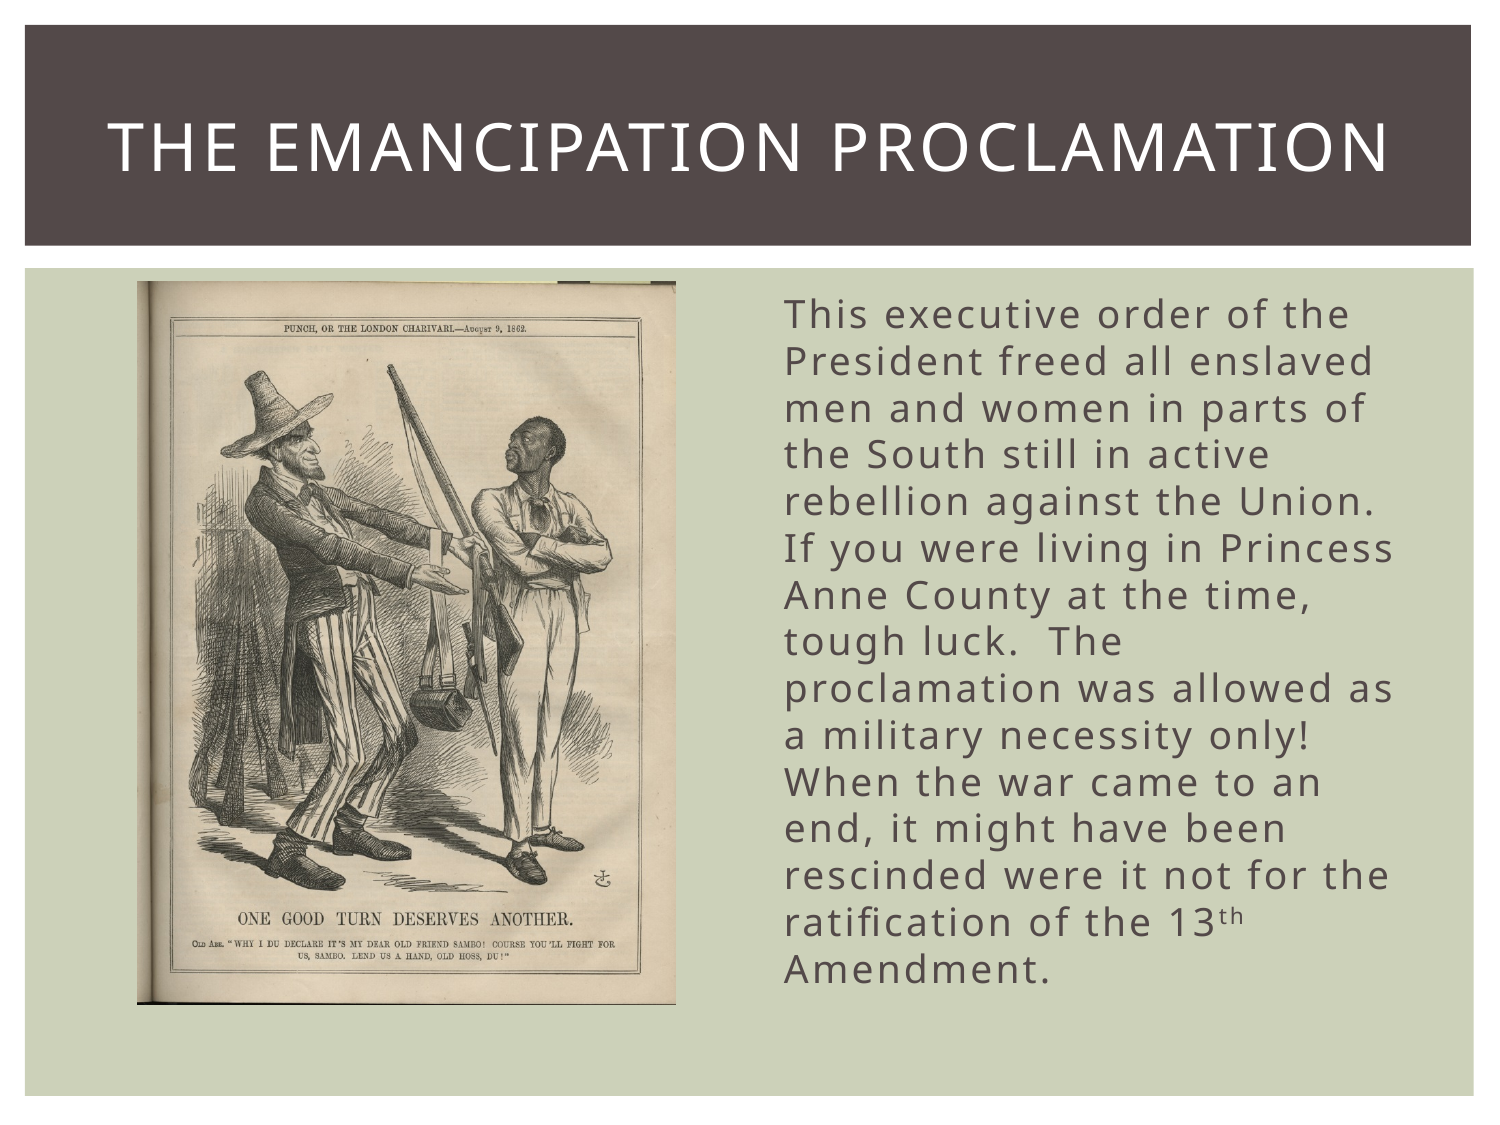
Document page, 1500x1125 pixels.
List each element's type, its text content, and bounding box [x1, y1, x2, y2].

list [136, 281, 676, 1006]
list This executive order of the President freed all enslaved men and women in parts of the South still in active rebellion against the Union. If you were living in Princess Anne County at the time, tough luck. The proclamation was allowed as a military necessity only! When the war came to an end, it might have been rescinded were it not for the ratification of the 13th Amendment. [762, 281, 1425, 1005]
title The emancipation proclamation [62, 58, 1438, 232]
